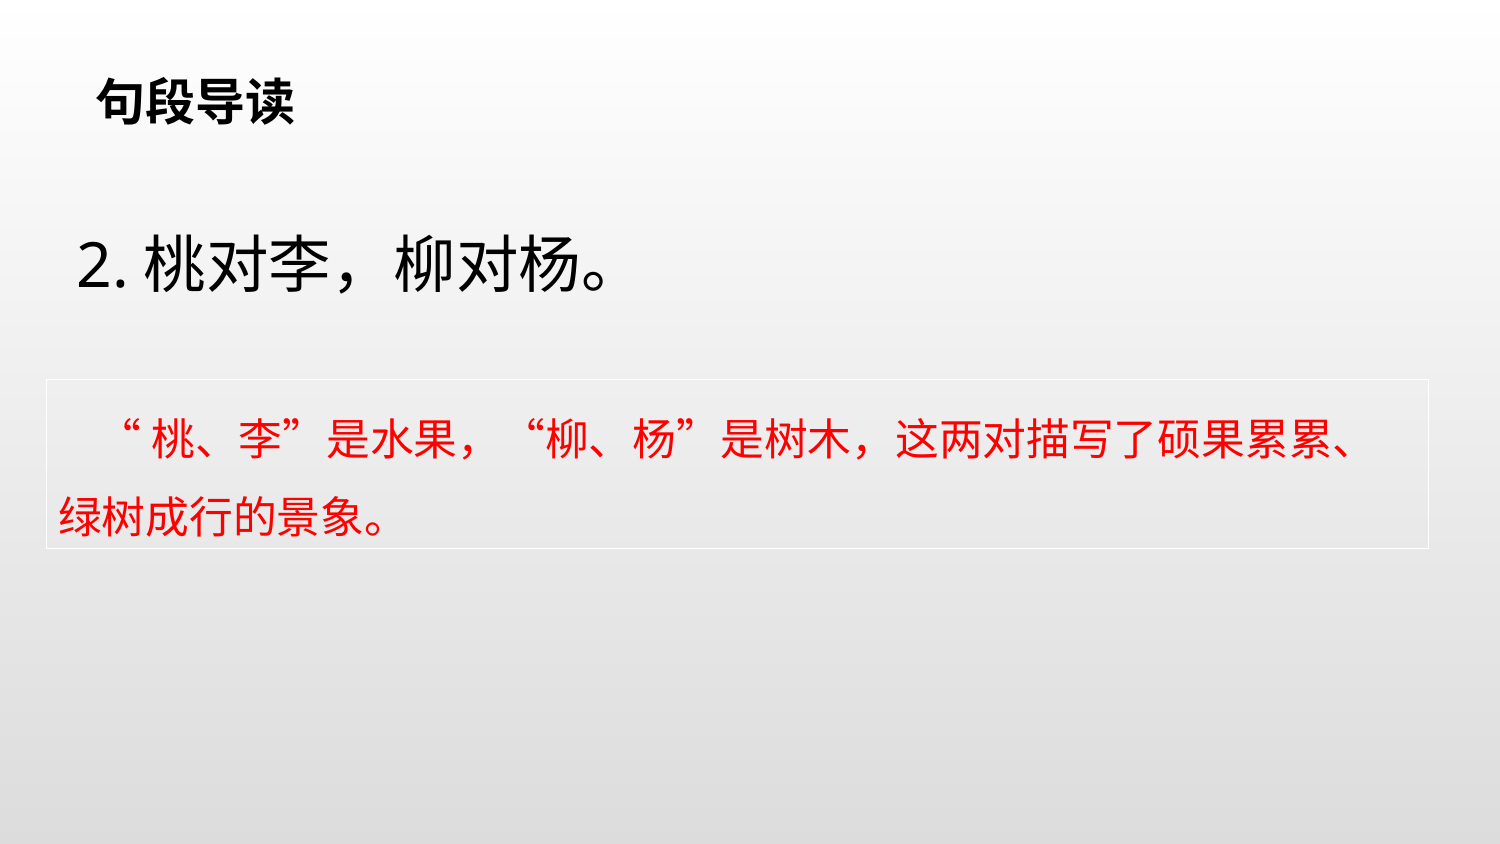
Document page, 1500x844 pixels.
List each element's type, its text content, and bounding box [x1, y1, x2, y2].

text_box 句段导读 [84, 71, 335, 134]
text_box 2.桃对李，柳对杨。 [65, 181, 1410, 306]
text_box “桃、李”是水果，“柳、杨”是树木，这两对描写了硕果累累、绿树成行的景象。 [46, 379, 1429, 549]
